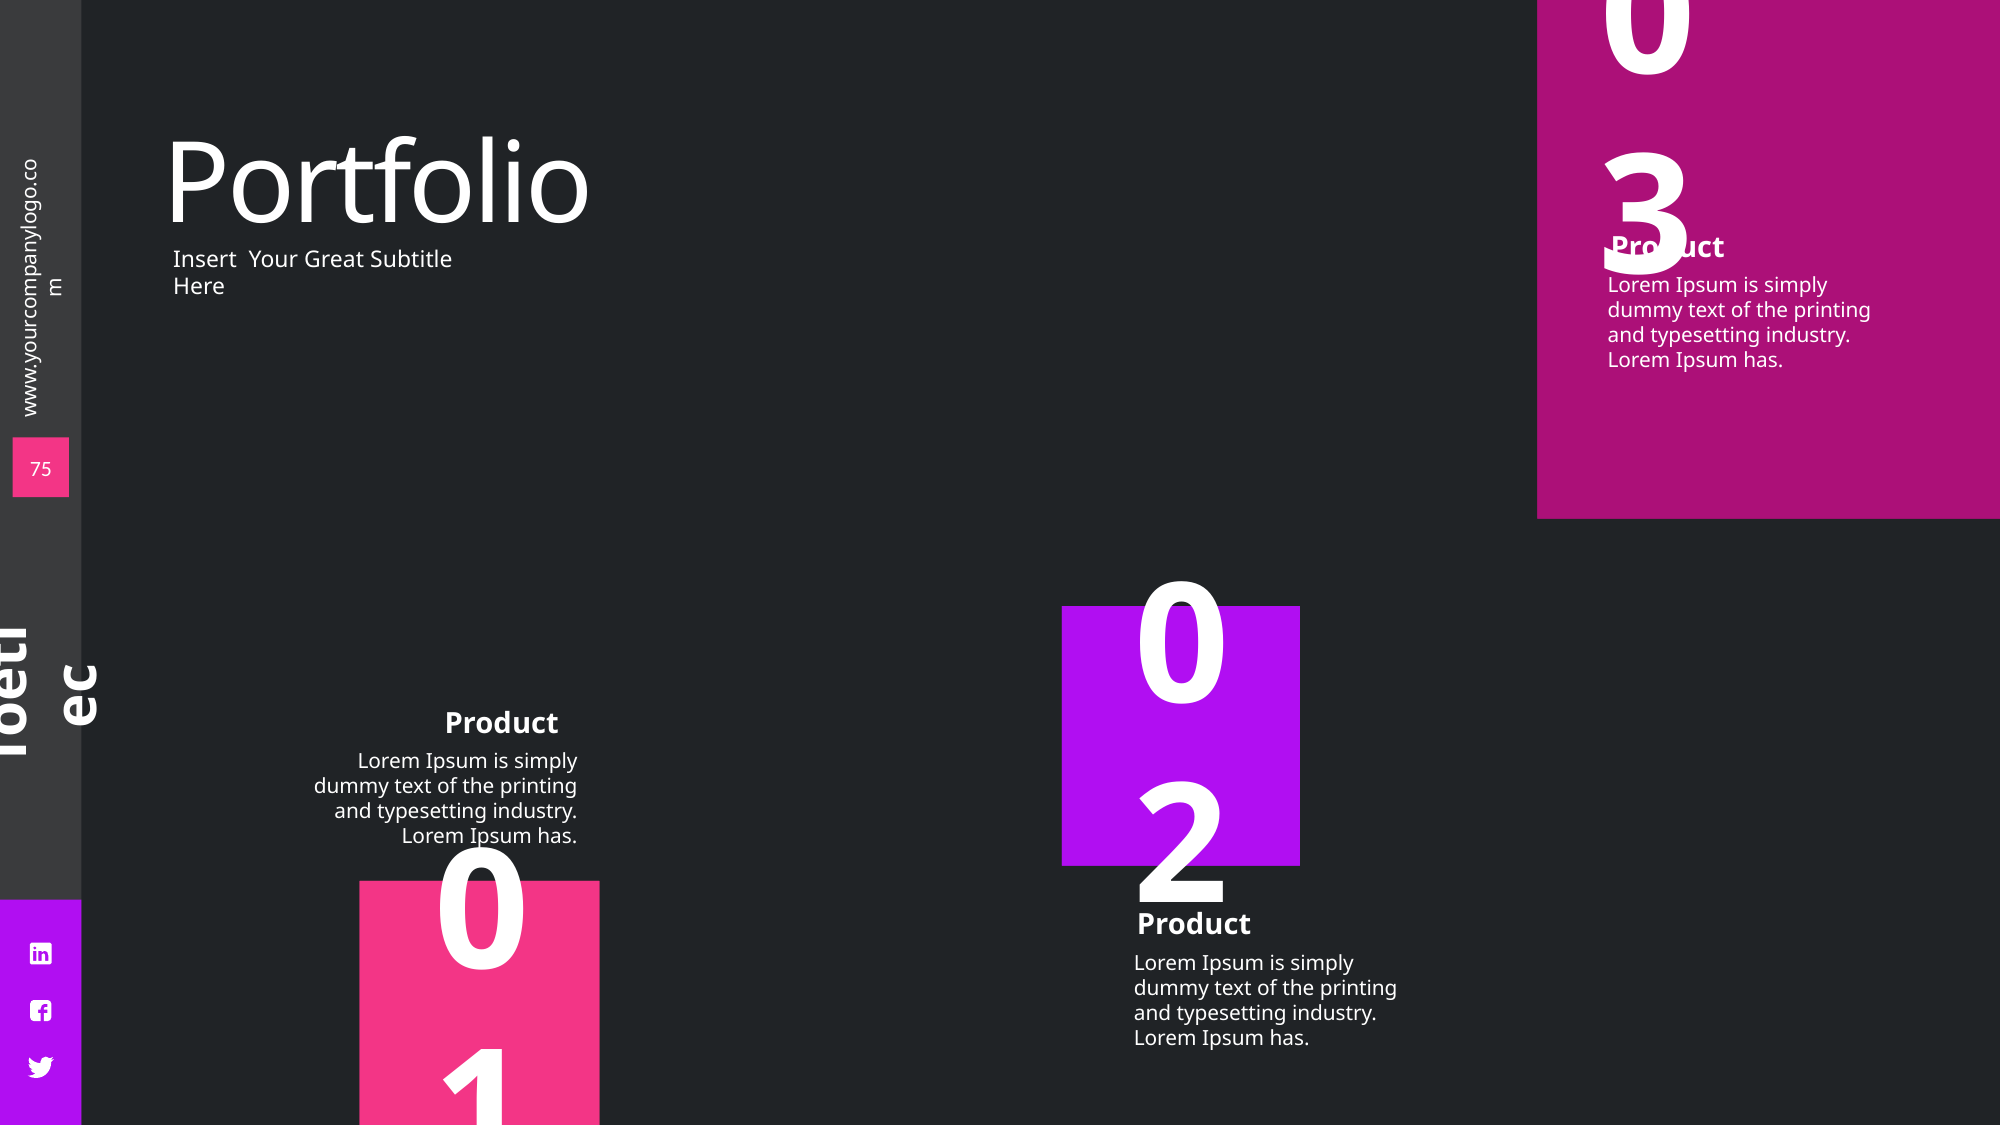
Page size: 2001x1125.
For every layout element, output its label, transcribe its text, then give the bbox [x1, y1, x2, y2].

text_box [359, 880, 599, 1125]
text_box Lorem Ipsum is simply dummy text of the printing and typesetting industry. Lorem Ipsum has. [1603, 267, 1886, 377]
text_box Product [1595, 208, 1832, 282]
text_box Lorem Ipsum is simply dummy text of the printing and typesetting industry. Lorem Ipsum has. [300, 743, 582, 853]
text_box Lorem Ipsum is simply dummy text of the printing and typesetting industry. Lorem Ipsum has. [1129, 945, 1412, 1054]
slide_number 75 [12, 437, 69, 498]
text_box Product [345, 685, 582, 743]
text_box 03 [1564, 28, 1729, 186]
text_box [1538, 0, 2000, 518]
text_box Insert Your Great Subtitle Here [158, 237, 512, 307]
text_box [1062, 607, 1301, 867]
text_box Product [1121, 886, 1359, 959]
text_box 02 [1107, 657, 1254, 815]
picture [599, 0, 2000, 1125]
text_box 01 [407, 922, 555, 1081]
text_box Portfolio [147, 117, 1062, 239]
